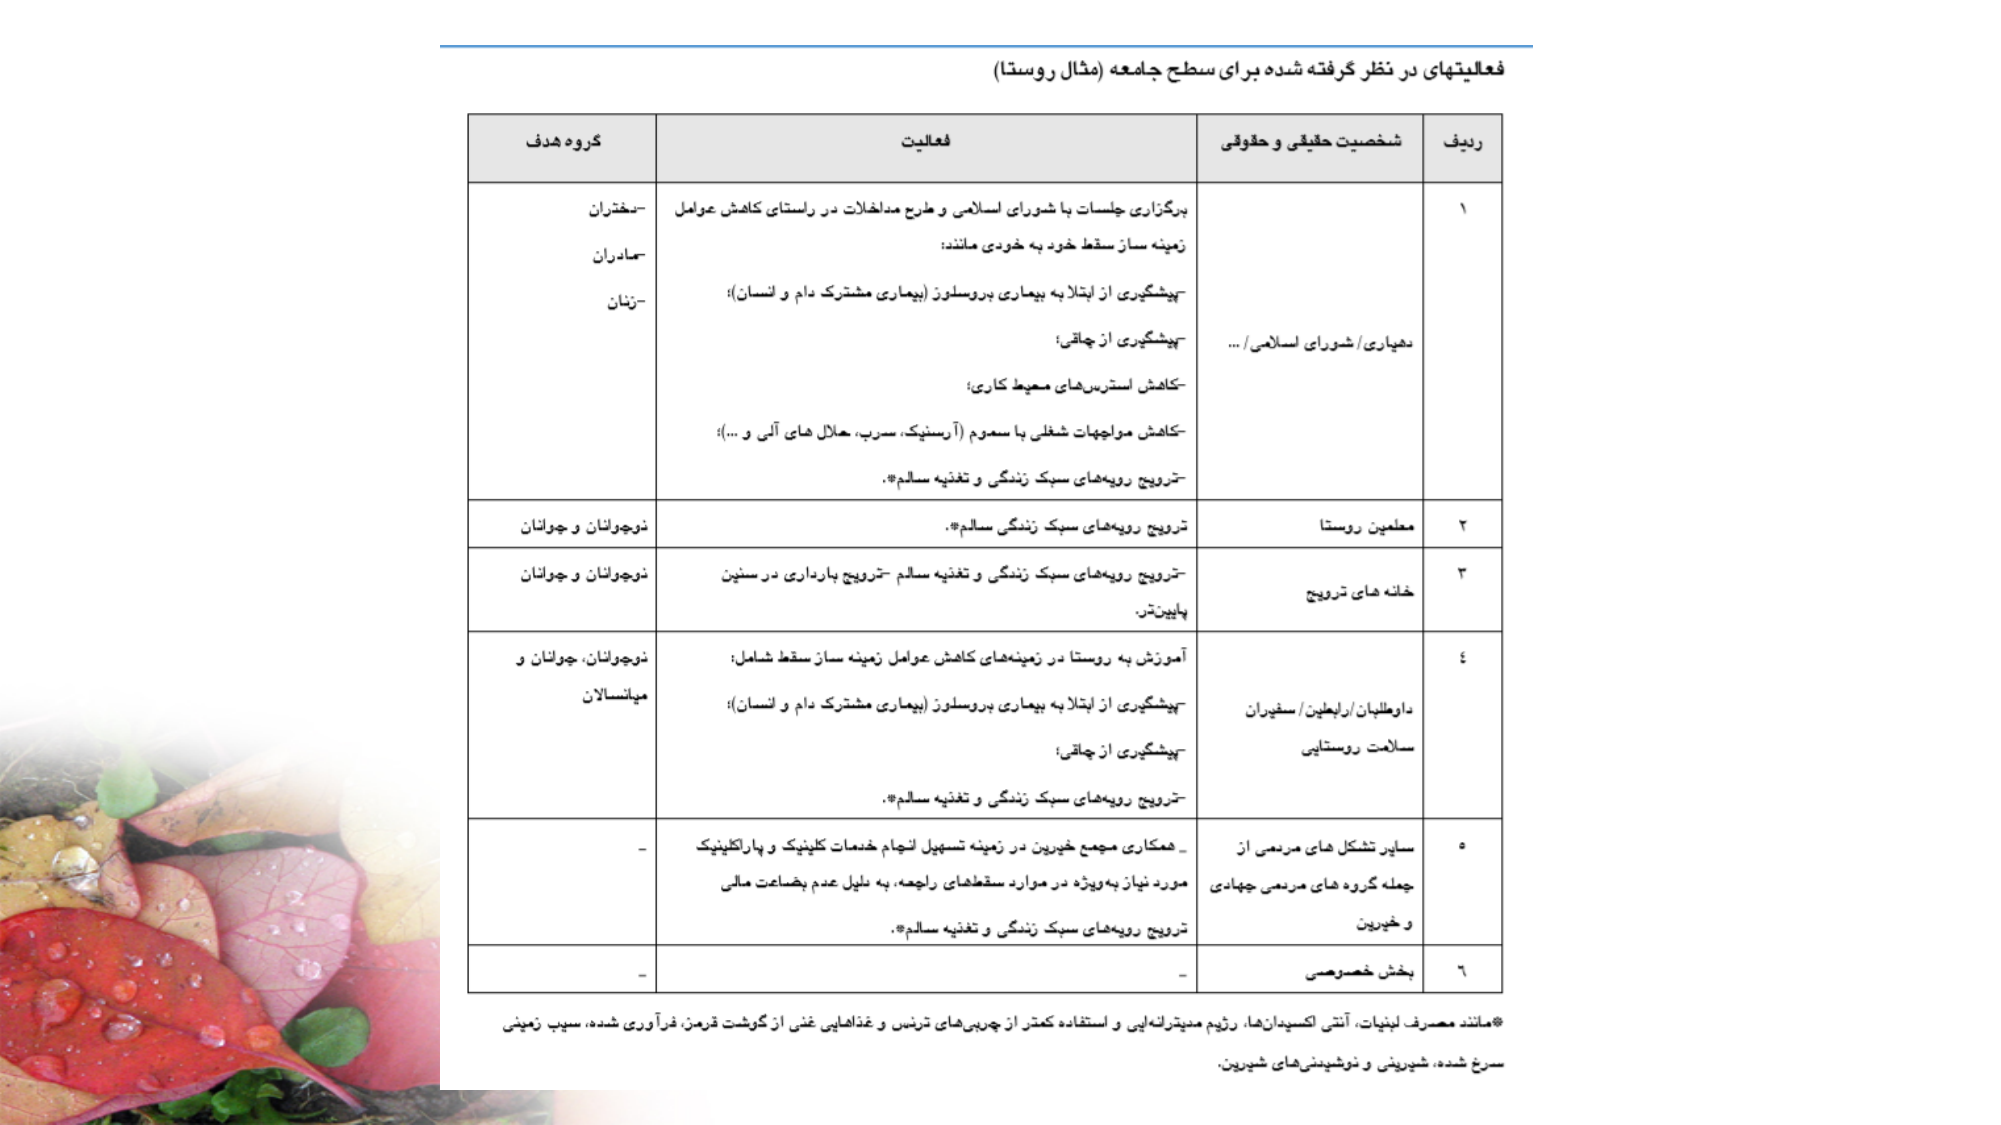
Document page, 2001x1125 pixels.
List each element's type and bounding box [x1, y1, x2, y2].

picture [0, 44, 1813, 1125]
